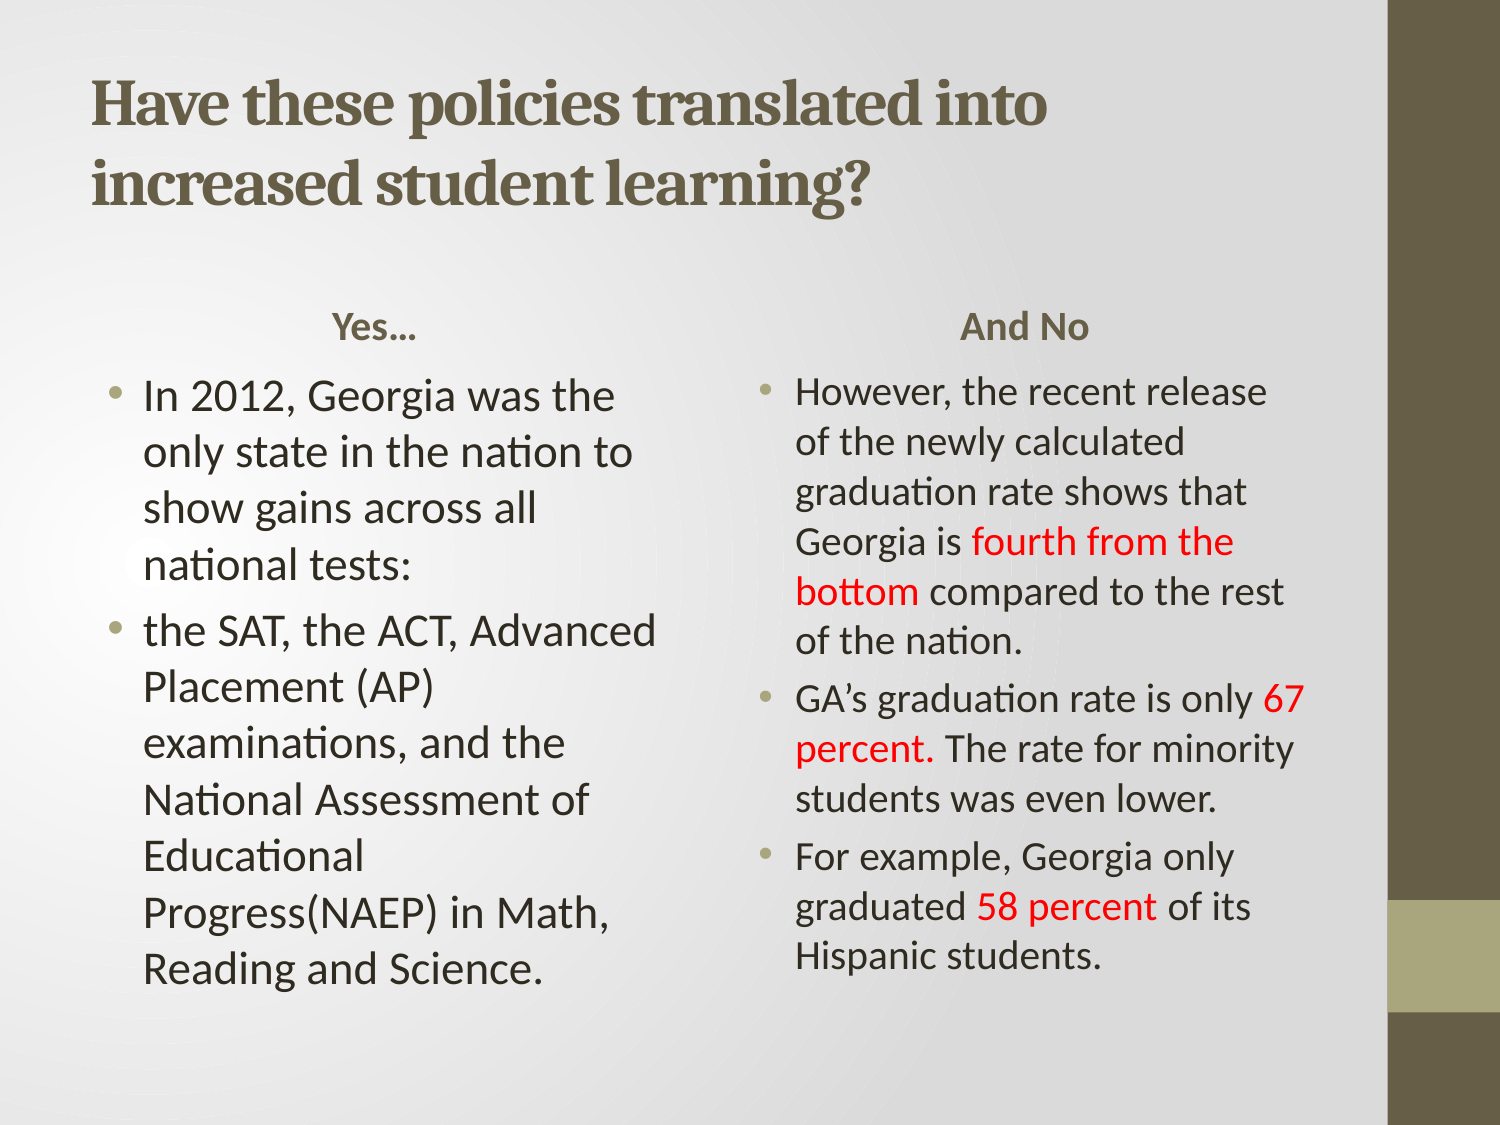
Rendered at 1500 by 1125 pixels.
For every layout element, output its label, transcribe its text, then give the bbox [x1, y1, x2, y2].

list In 2012, Georgia was the only state in the nation to show gains across all national tests: the SAT, the ACT, Advanced Placement (AP) examinations, and the National Assessment of Educational Progress(NAEP) in Math, Reading and Science. [74, 356, 676, 1006]
title Have these policies translated into increased student learning? [75, 45, 1325, 233]
list However, the recent release of the newly calculated graduation rate shows that Georgia is fourth from the bottom compared to the rest of the nation. GA’s graduation rate is only 67 percent. The rate for minority students was even lower. For example, Georgia only graduated 58 percent of its Hispanic students. [724, 356, 1326, 1006]
list And No [724, 251, 1326, 356]
list Yes… [74, 251, 676, 356]
